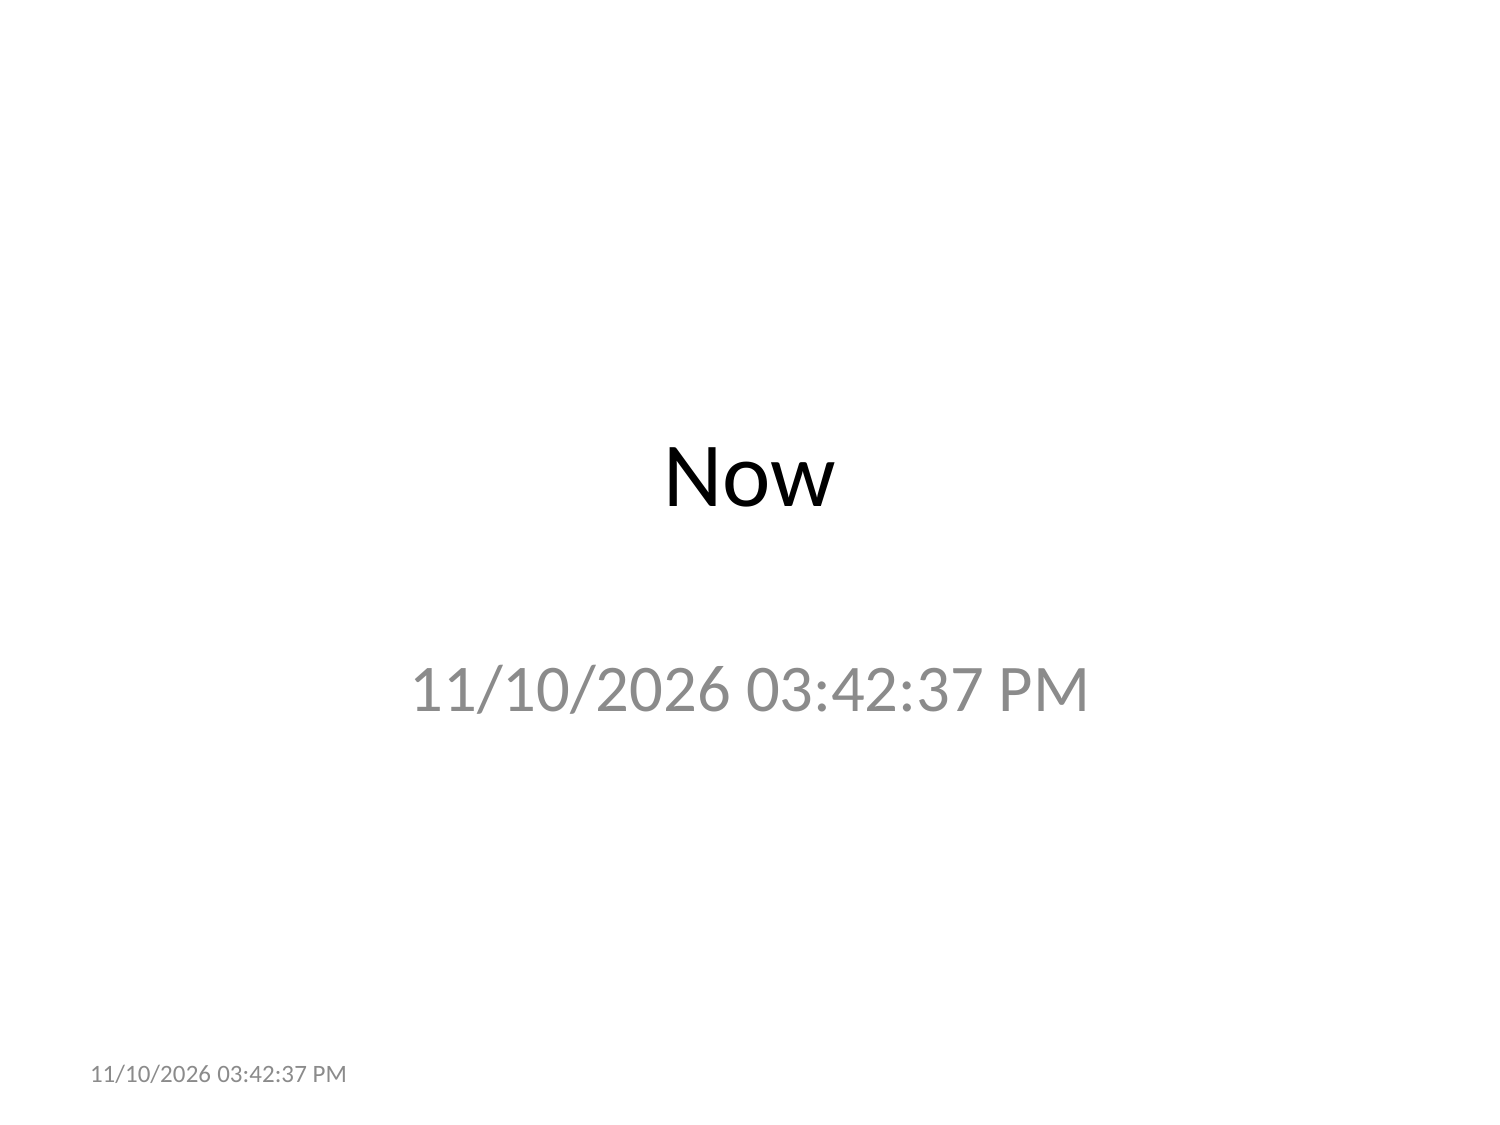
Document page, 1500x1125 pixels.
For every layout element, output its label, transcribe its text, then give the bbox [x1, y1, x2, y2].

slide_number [75, 1042, 425, 1103]
title Now [112, 349, 1388, 591]
subtitle 2011-12-19 10:20:04 AM [225, 637, 1275, 925]
